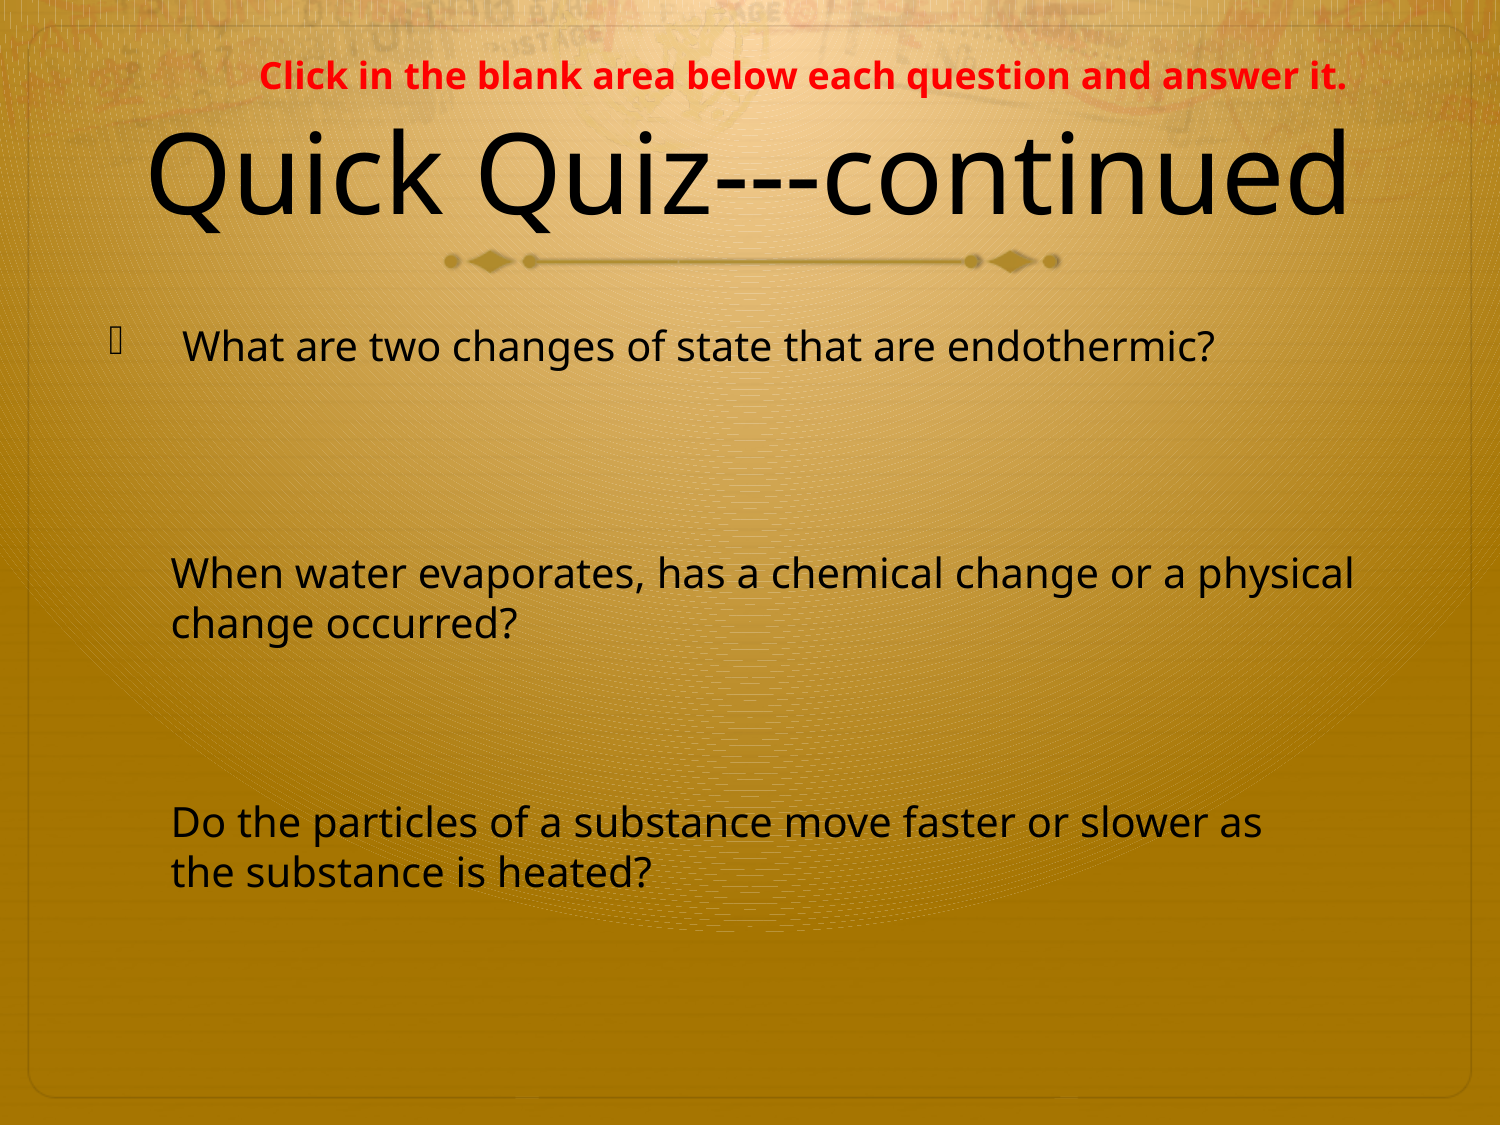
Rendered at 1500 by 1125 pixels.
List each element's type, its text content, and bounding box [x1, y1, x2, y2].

text_box When water evaporates, has a chemical change or a physical change occurred? [155, 539, 1407, 655]
title Quick Quiz---continued [93, 105, 1407, 233]
picture [0, 0, 1500, 1125]
text_box Do the particles of a substance move faster or slower as the substance is heated? [155, 788, 1349, 903]
text_box Click in the blank area below each question and answer it. [244, 45, 1364, 105]
list What are two changes of state that are endothermic? [93, 312, 1407, 412]
